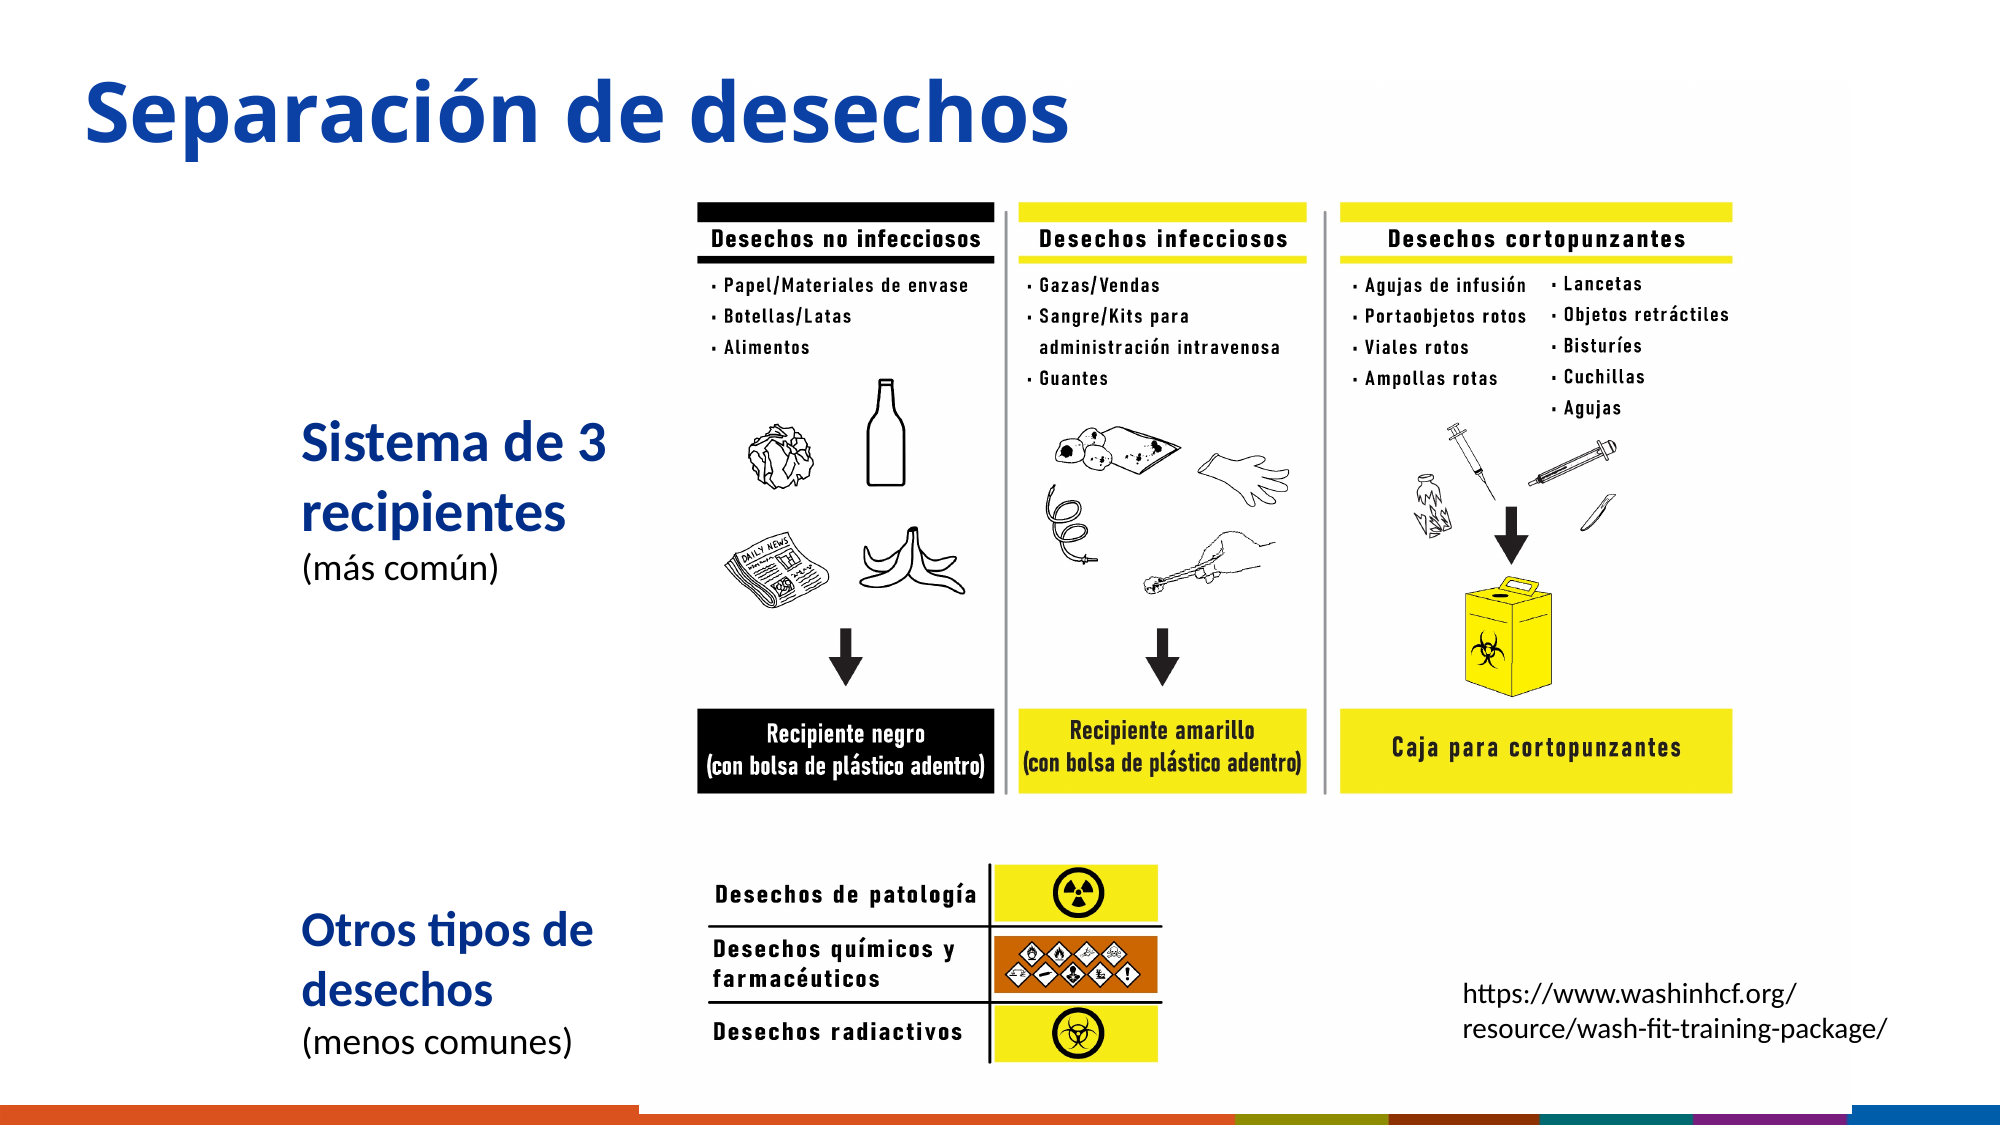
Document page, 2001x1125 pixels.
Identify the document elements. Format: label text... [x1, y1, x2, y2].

text_box Otros tipos de desechos (menos comunes) [284, 887, 634, 1071]
text_box https://www.washinhcf.org/resource/wash-fit-training-package/ [1858, 967, 1919, 1053]
text_box Sistema de 3 recipientes (más común) [284, 393, 634, 597]
picture [0, 81, 2000, 1125]
title Separación de desechos [69, 21, 1870, 167]
